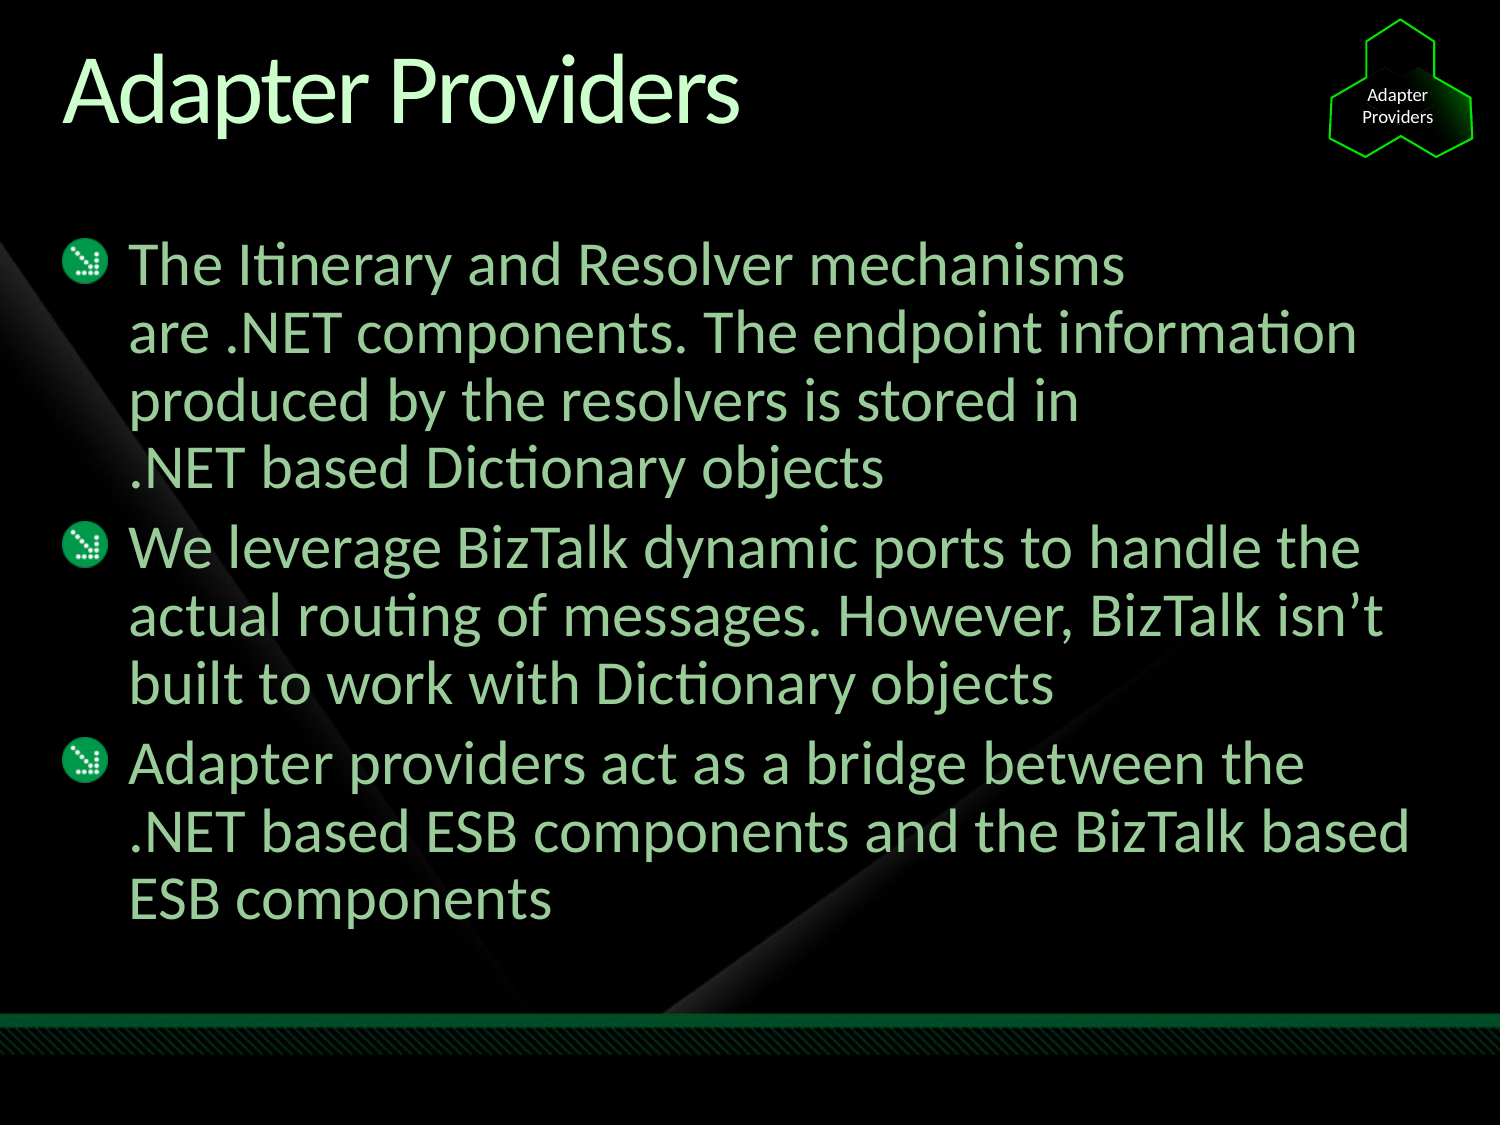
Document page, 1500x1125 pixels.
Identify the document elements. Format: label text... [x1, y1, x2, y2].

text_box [1322, 19, 1480, 158]
title Adapter Providers [62, 37, 1316, 147]
picture [0, 0, 1500, 1125]
list The Itinerary and Resolver mechanisms are .NET components. The endpoint information produced by the resolvers is stored in .NET based Dictionary objects We leverage BizTalk dynamic ports to handle the actual routing of messages. However, BizTalk isn’t built to work with Dictionary objects Adapter providers act as a bridge between the .NET based ESB components and the BizTalk based ESB components [62, 231, 1438, 1008]
